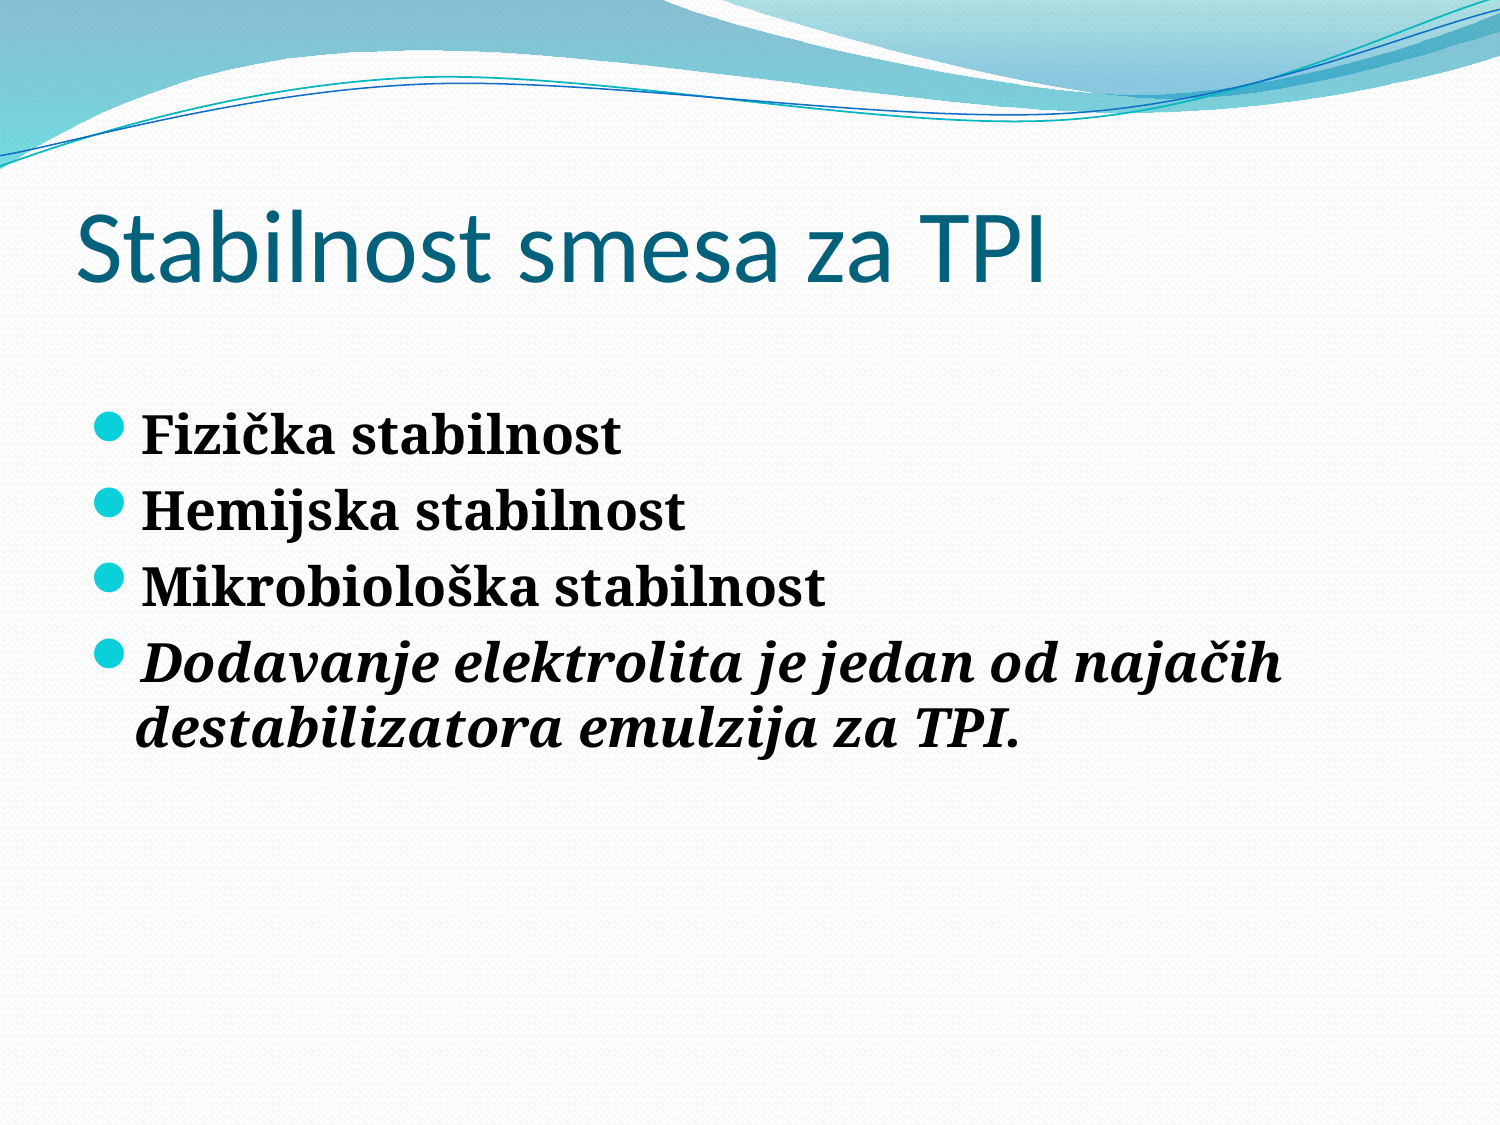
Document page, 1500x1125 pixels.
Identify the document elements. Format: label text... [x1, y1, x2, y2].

list Fizička stabilnost Hemijska stabilnost Mikrobiološka stabilnost Dodavanje elektrolita je jedan od najačih destabilizatora emulzija za TPI. [75, 317, 1425, 1038]
title Stabilnost smesa za TPI [75, 115, 1425, 303]
